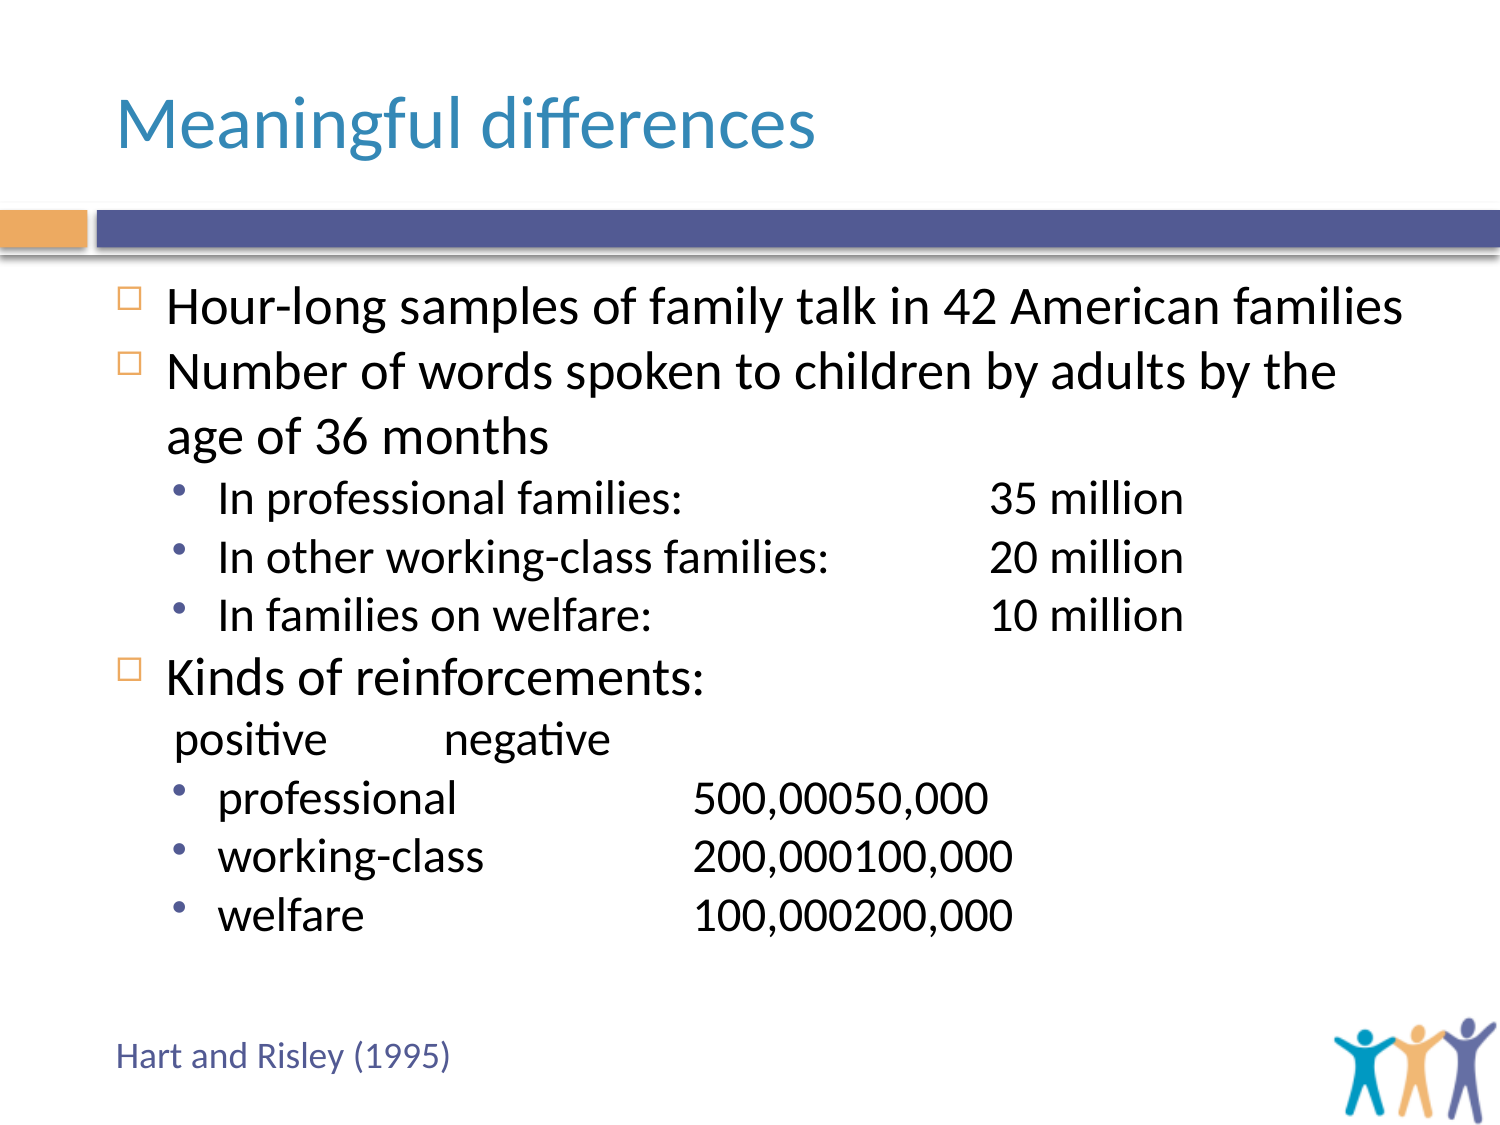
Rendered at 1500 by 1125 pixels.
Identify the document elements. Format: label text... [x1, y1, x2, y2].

title Meaningful differences [100, 37, 1438, 200]
list Hour-long samples of family talk in 42 American families Number of words spoken to children by adults by the age of 36 months In professional families: 35 million In other working-class families: 20 million In families on welfare: 10 million Kinds of reinforcements: positive negative professional 500,000 50,000 working-class 200,000 100,000 welfare 100,000 200,000 [100, 262, 1438, 1000]
text_box Hart and Risley (1995) [100, 1023, 645, 1084]
